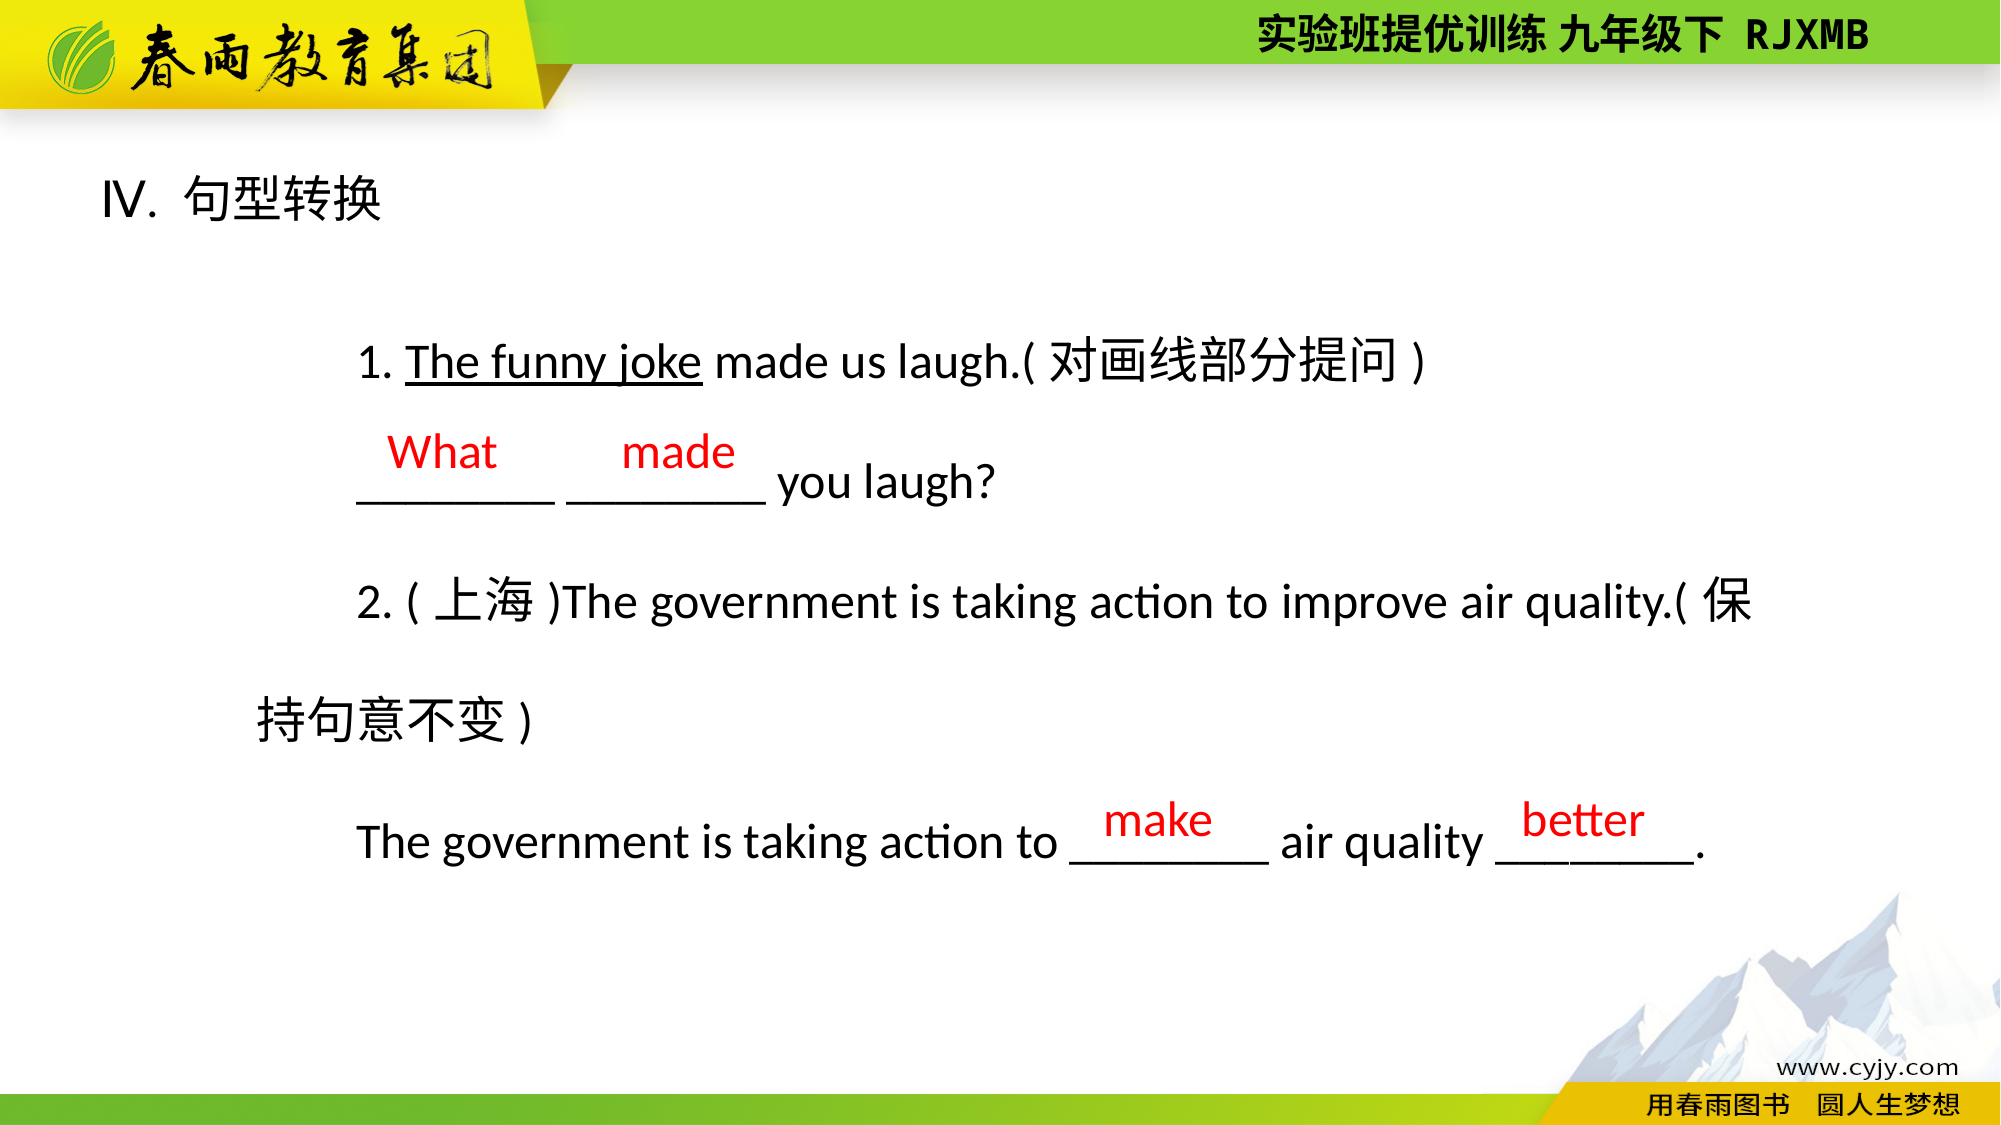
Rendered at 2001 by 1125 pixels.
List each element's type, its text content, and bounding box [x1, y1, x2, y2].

picture [0, 0, 2001, 1125]
text_box Ⅳ. 句型转换 [85, 160, 397, 235]
text_box 1. The funny joke made us laugh.(对画线部分提问) ________ ________ you laugh? 2. (上海)The government is taking action to improve air quality.(保持句意不变) The government is taking action to ________ air quality ________. [241, 261, 1768, 877]
text_box make [1088, 779, 1229, 854]
text_box What [372, 411, 525, 486]
text_box made [606, 411, 752, 486]
text_box better [1507, 779, 1662, 854]
